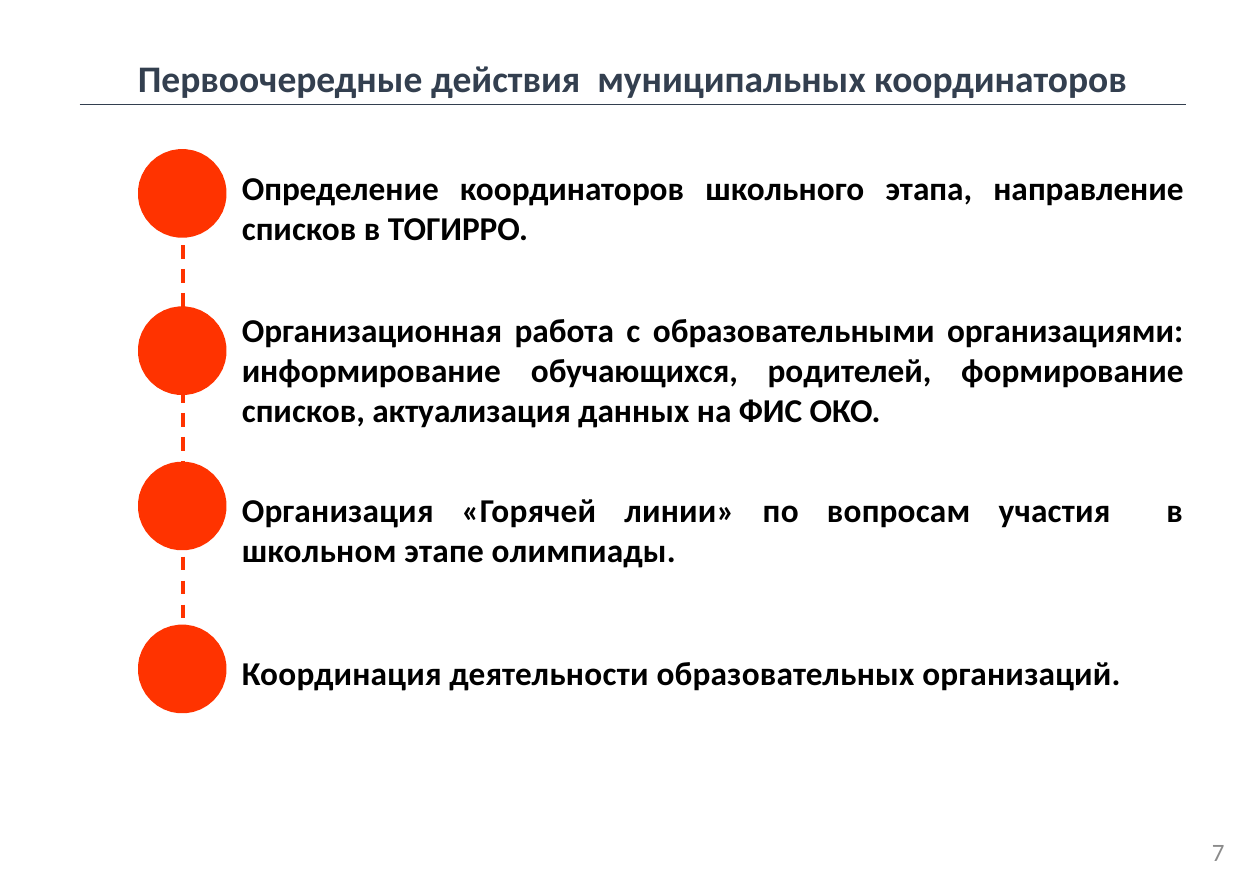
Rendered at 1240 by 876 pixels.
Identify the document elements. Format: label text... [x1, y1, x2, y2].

text_box [138, 624, 227, 714]
text_box Организация «Горячей линии» по вопросам участия в школьном этапе олимпиады. [239, 486, 1186, 570]
text_box Первоочередные действия муниципальных координаторов [79, 55, 1186, 101]
text_box Определение координаторов школьного этапа, направление списков в ТОГИРРО. [239, 164, 1186, 247]
text_box [138, 461, 227, 551]
text_box [138, 306, 227, 395]
text_box 7 [1164, 828, 1240, 875]
text_box Координация деятельности образовательных организаций. [239, 650, 1186, 693]
text_box [138, 149, 227, 238]
text_box Организационная работа с образовательными организациями: информирование обучающихся, родителей, формирование списков, актуализация данных на ФИС ОКО. [239, 306, 1186, 430]
